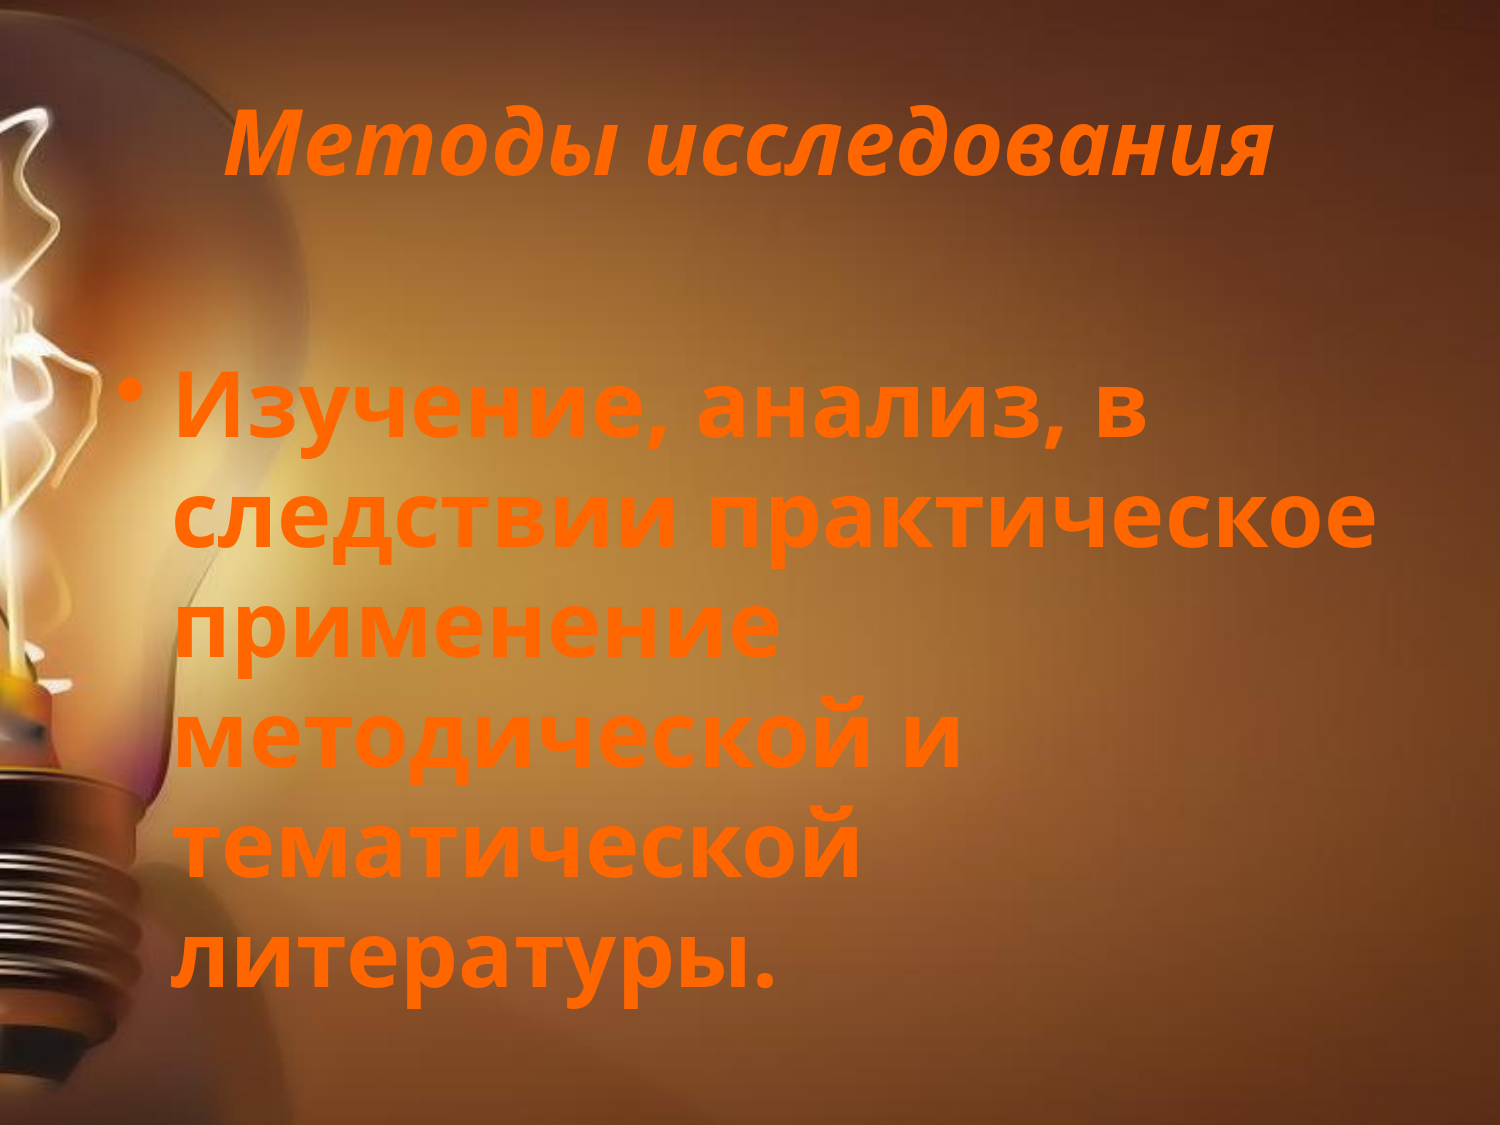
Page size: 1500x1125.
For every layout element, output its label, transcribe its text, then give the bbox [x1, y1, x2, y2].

title Методы исследования [74, 44, 1426, 233]
list Изучение, анализ, в следствии практическое применение методической и тематической литературы. [100, 337, 1451, 946]
picture [0, 0, 1500, 1125]
